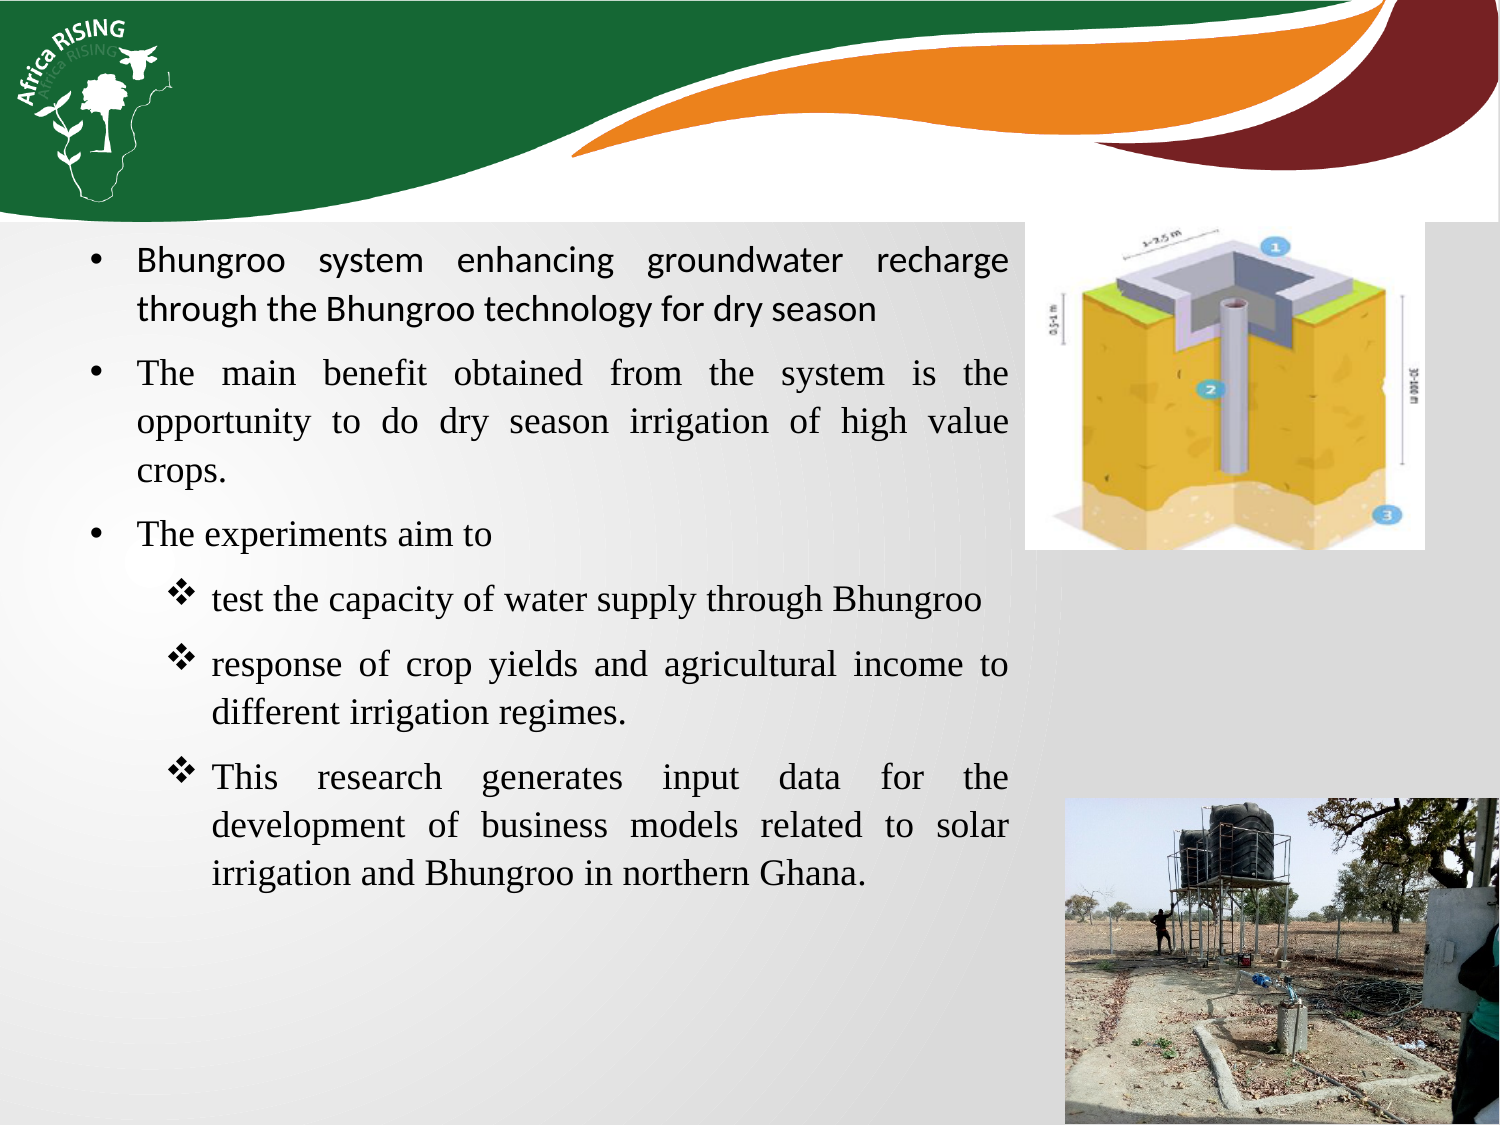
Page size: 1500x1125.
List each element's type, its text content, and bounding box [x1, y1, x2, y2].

text_box Bhungroo system enhancing groundwater recharge through the Bhungroo technology for dry season The main benefit obtained from the system is the opportunity to do dry season irrigation of high value crops. The experiments aim to test the capacity of water supply through Bhungroo response of crop yields and agricultural income to different irrigation regimes. This research generates input data for the development of business models related to solar irrigation and Bhungroo in northern Ghana. [75, 224, 1025, 901]
picture [0, 0, 1499, 551]
picture [1064, 798, 1500, 1125]
